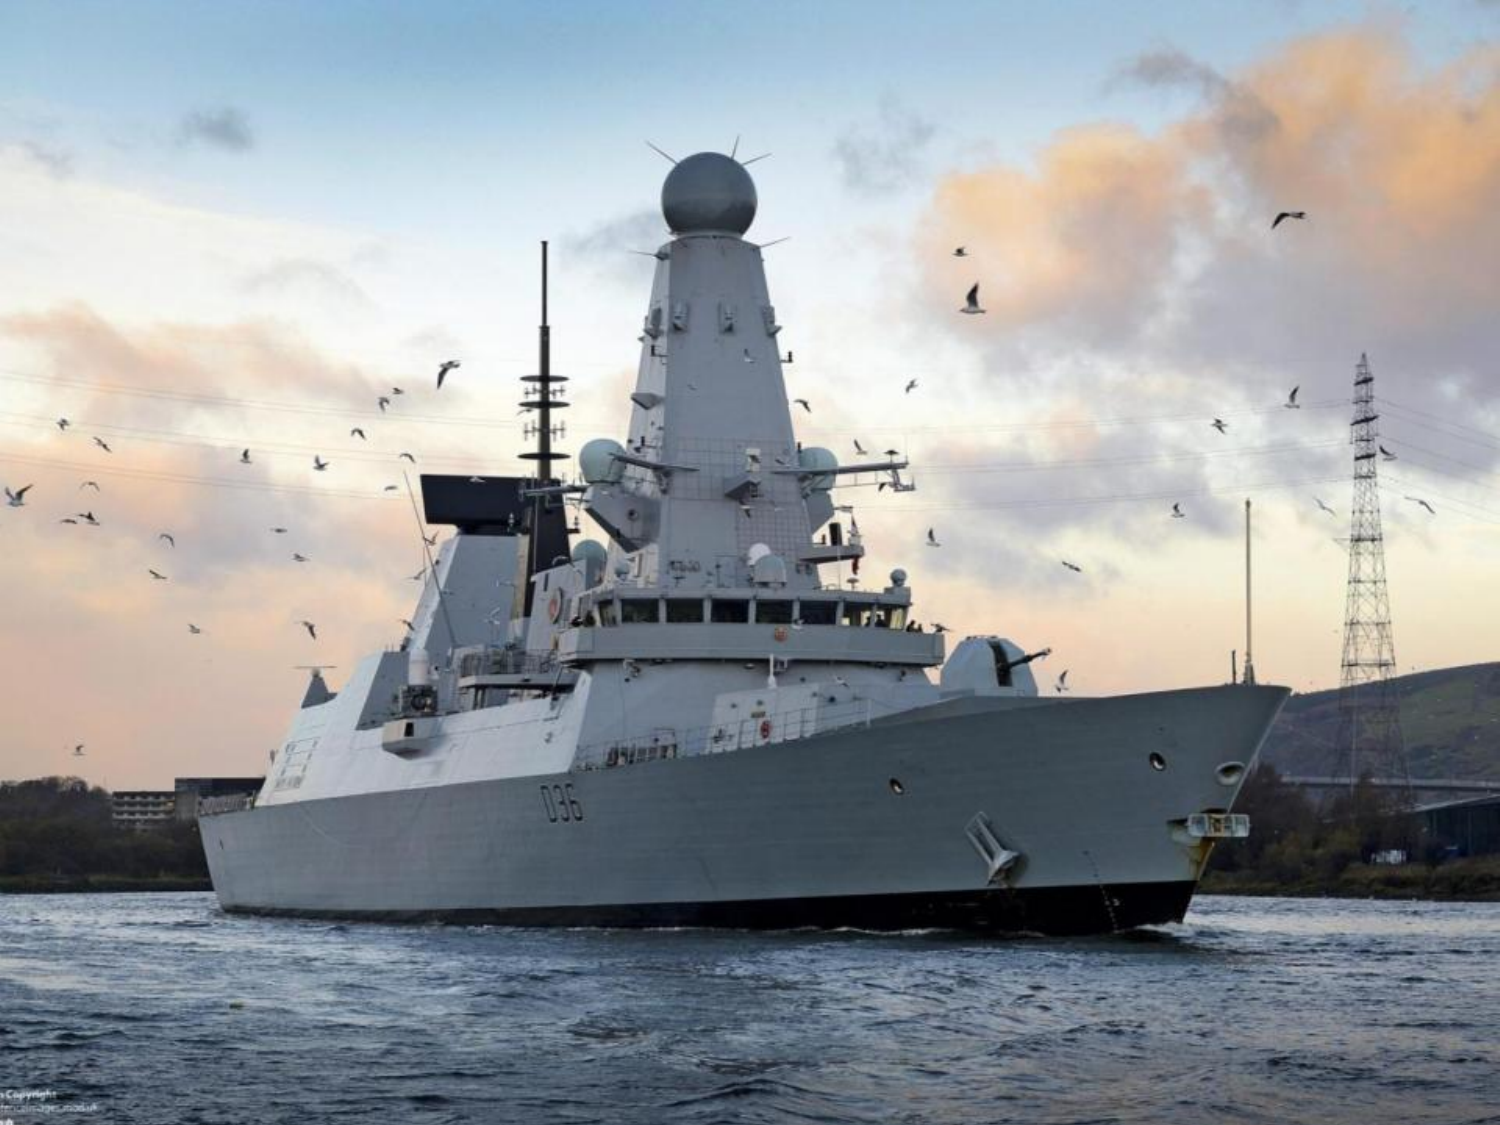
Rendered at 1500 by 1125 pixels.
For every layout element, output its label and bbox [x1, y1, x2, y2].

list [0, 0, 1500, 1125]
